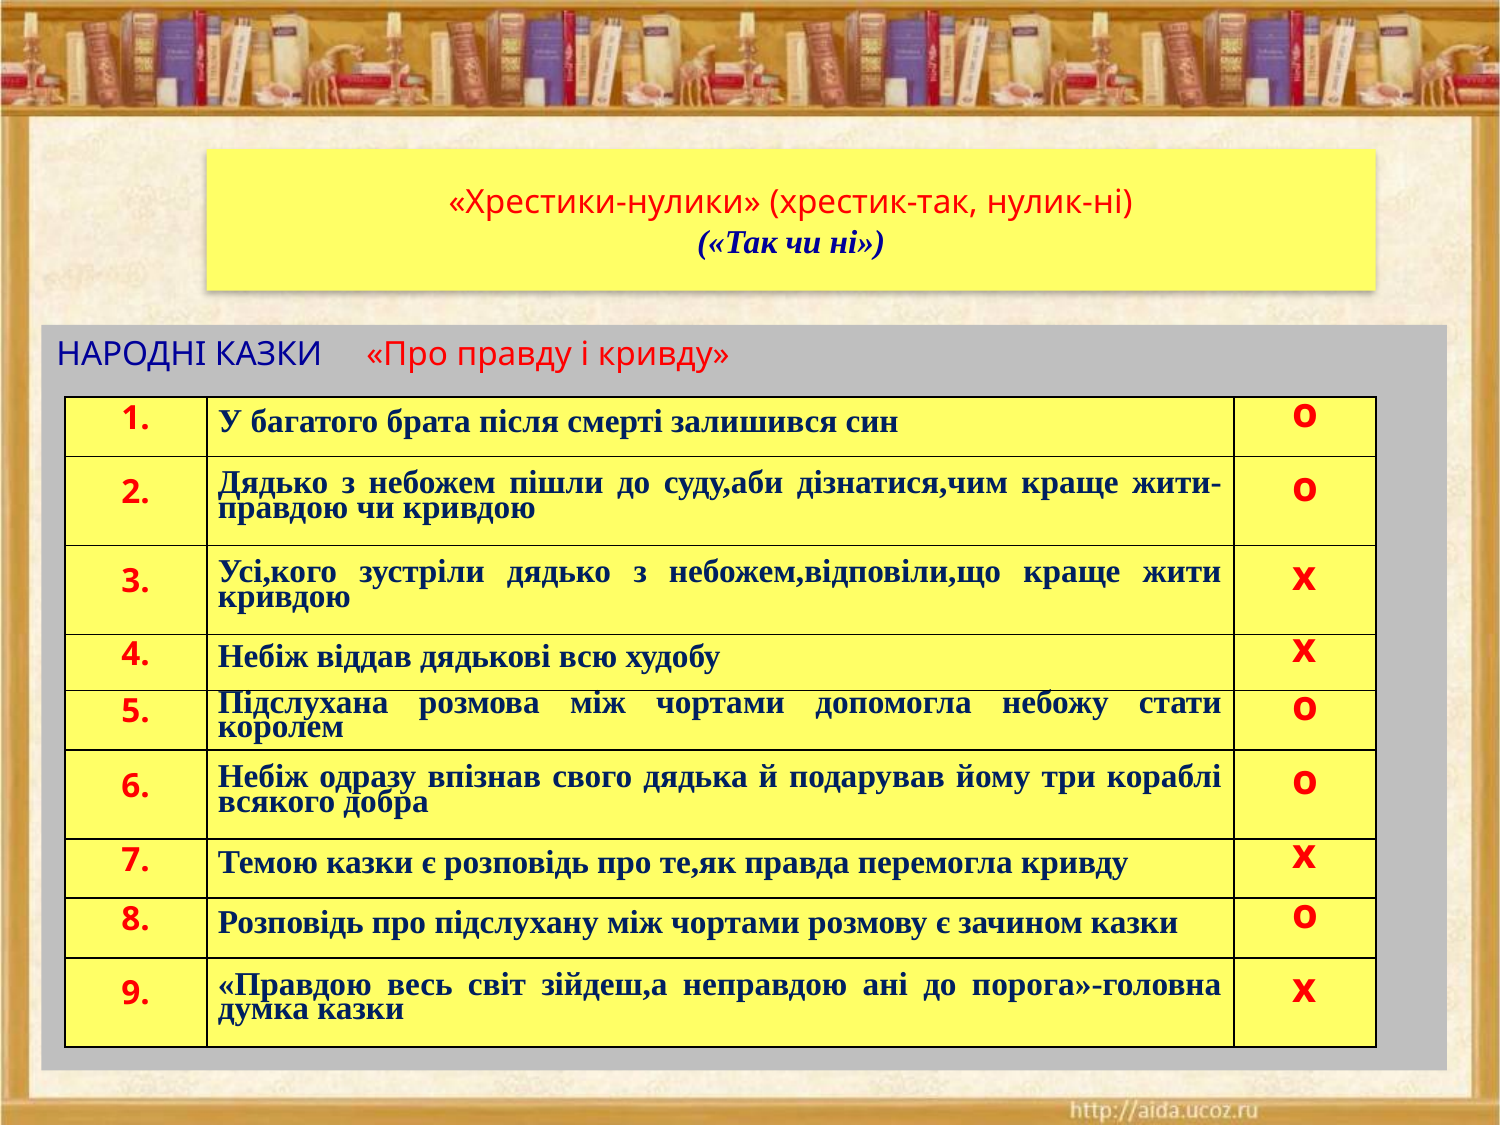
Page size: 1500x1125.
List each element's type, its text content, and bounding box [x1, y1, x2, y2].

table_cell х [1235, 840, 1375, 897]
table_cell 4. [66, 635, 206, 690]
table_cell 2. [66, 457, 206, 545]
table_cell Дядько з небожем пішли до суду,аби дізнатися,чим краще жити-правдою чи кривдою [208, 457, 1233, 545]
list НАРОДНІ КАЗКИ «Про правду і кривду» [41, 324, 1447, 1071]
table_cell о [1235, 899, 1375, 957]
table_cell «Правдою весь світ зійдеш,а неправдою ані до порога»-головна думка казки [208, 959, 1233, 1046]
table_cell 5. [66, 691, 206, 749]
table_cell Розповідь про підслухану між чортами розмову є зачином казки [208, 899, 1233, 957]
table_cell 6. [66, 751, 206, 838]
table_header о [1235, 398, 1375, 456]
table_cell Темою казки є розповідь про те,як правда перемогла кривду [208, 840, 1233, 897]
table_cell х [1235, 635, 1375, 690]
table_cell Небіж віддав дядькові всю худобу [208, 635, 1233, 690]
table_cell о [1235, 691, 1375, 749]
table_cell о [1235, 751, 1375, 838]
table_cell 3. [66, 546, 206, 634]
table_header У багатого брата після смерті залишився син [208, 398, 1233, 456]
table_cell 9. [66, 959, 206, 1046]
table_cell х [1235, 959, 1375, 1046]
table_cell Підслухана розмова між чортами допомогла небожу стати королем [208, 691, 1233, 749]
table_header 1. [66, 398, 206, 456]
table_cell х [1235, 546, 1375, 634]
table_cell 8. [66, 899, 206, 957]
title «Хрестики-нулики» (хрестик-так, нулик-ні) («Так чи ні») [206, 149, 1376, 291]
table_cell Усі,кого зустріли дядько з небожем,відповіли,що краще жити кривдою [208, 546, 1233, 634]
picture [0, 0, 1500, 1125]
table_cell Небіж одразу впізнав свого дядька й подарував йому три кораблі всякого добра [208, 751, 1233, 838]
table_cell о [1235, 457, 1375, 545]
table_cell 7. [66, 840, 206, 897]
